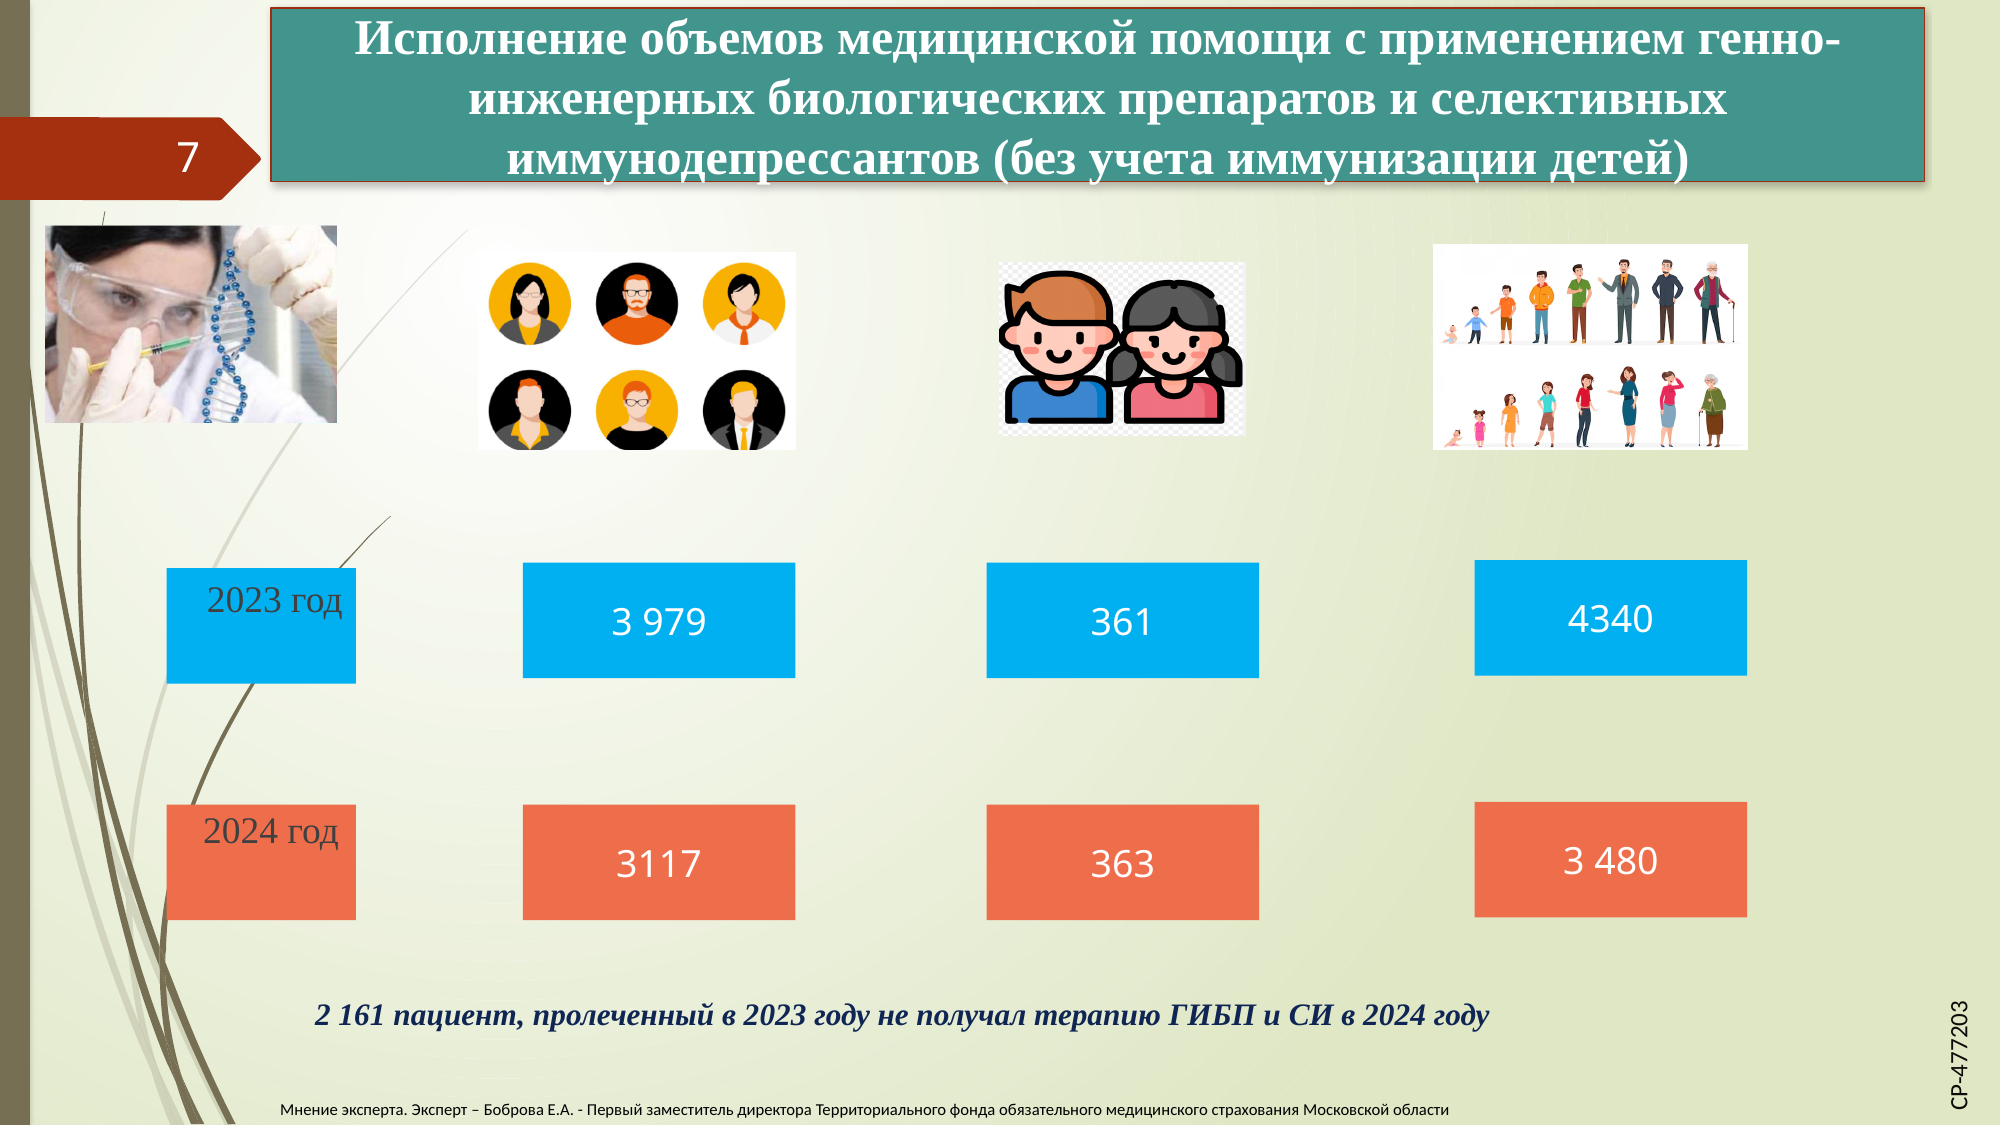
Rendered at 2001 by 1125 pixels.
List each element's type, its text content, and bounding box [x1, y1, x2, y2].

picture [1433, 243, 1748, 450]
text_box CP-477203 [1935, 899, 1980, 1125]
text_box Исполнение объемов медицинской помощи с применением генно-инженерных биологических препаратов и селективных иммунодепрессантов (без учета иммунизации детей) [270, 7, 1925, 182]
text_box [165, 803, 357, 921]
picture [45, 225, 337, 423]
text_box 2023 год [192, 568, 358, 628]
text_box 3117 [521, 803, 797, 921]
text_box [165, 567, 357, 685]
text_box 361 [985, 561, 1260, 679]
slide_number 7 [87, 129, 216, 190]
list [999, 262, 1247, 437]
picture [478, 251, 796, 450]
text_box 3 480 [1473, 800, 1748, 919]
text_box 2 161 пациент, пролеченный в 2023 году не получал терапию ГИБП и СИ в 2024 году [300, 943, 1835, 1087]
text_box Мнение эксперта. Эксперт – Боброва Е.А. - Первый заместитель директора Территориального фонда обязательного медицинского страхования Московской области [265, 1091, 1641, 1125]
text_box 363 [985, 803, 1260, 921]
text_box 3 979 [521, 561, 797, 679]
text_box 4340 [1473, 559, 1748, 677]
text_box 2024 год [188, 798, 354, 859]
